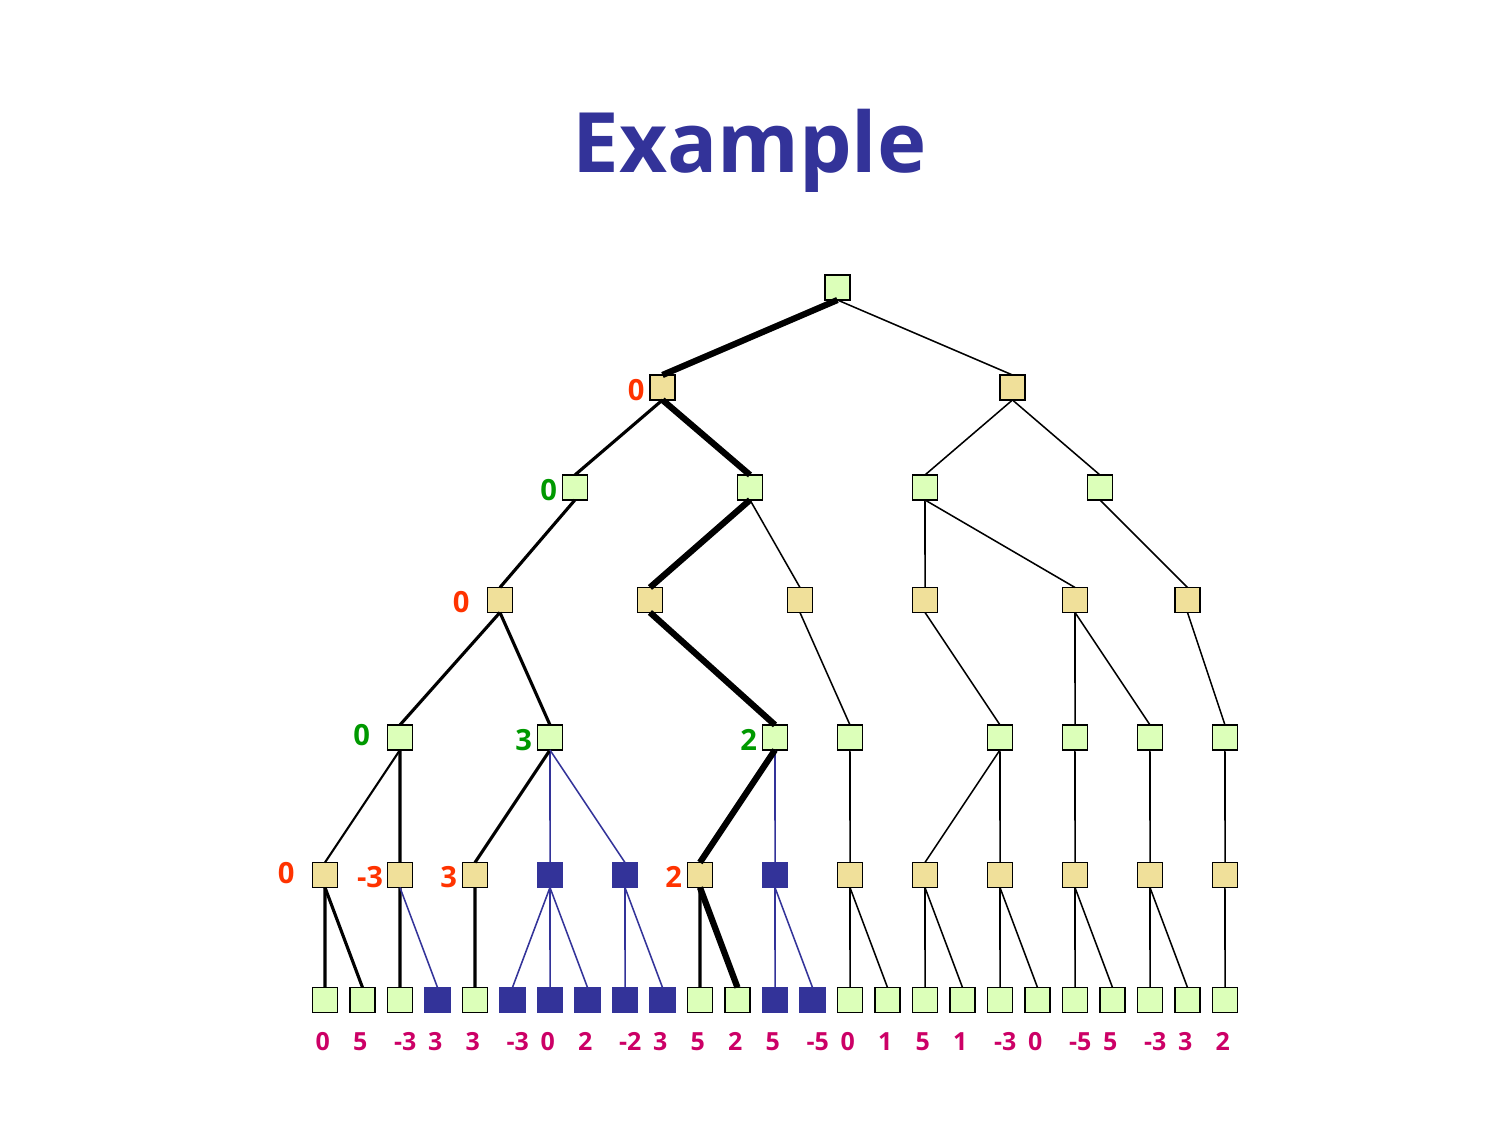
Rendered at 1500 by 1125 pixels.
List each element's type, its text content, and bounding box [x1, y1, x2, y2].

text_box 0 [525, 463, 573, 514]
text_box [1137, 725, 1163, 750]
text_box 3 [413, 1017, 458, 1063]
text_box [912, 862, 938, 888]
text_box [1062, 987, 1088, 1013]
text_box [487, 587, 513, 613]
text_box [1062, 587, 1088, 613]
text_box [350, 987, 375, 1013]
text_box 0 [263, 847, 310, 897]
text_box [537, 987, 563, 1013]
text_box [999, 375, 1025, 400]
text_box [1100, 987, 1125, 1013]
text_box [1062, 862, 1088, 888]
text_box [825, 275, 850, 300]
text_box [612, 987, 638, 1013]
text_box [950, 987, 975, 1013]
text_box [1137, 987, 1163, 1013]
text_box [1212, 725, 1238, 750]
text_box 0 [844, 1017, 863, 1063]
text_box -3 [379, 1017, 413, 1063]
text_box [725, 987, 750, 1013]
text_box 5 [750, 1017, 795, 1063]
text_box 2 [650, 851, 698, 901]
text_box 3 [458, 1017, 495, 1063]
text_box 0 [613, 363, 660, 414]
text_box 5 [908, 1017, 945, 1063]
text_box [800, 987, 825, 1013]
text_box [1212, 862, 1238, 888]
text_box 0 [300, 1017, 338, 1063]
text_box [1212, 987, 1238, 1013]
text_box 1 [863, 1017, 908, 1063]
text_box 3 [500, 713, 548, 764]
text_box 3 [638, 1017, 683, 1063]
text_box -3 [1133, 1017, 1182, 1063]
text_box [637, 587, 663, 613]
text_box [473, 862, 488, 888]
text_box -3 [979, 1017, 1032, 1063]
text_box [312, 987, 338, 1013]
text_box [837, 987, 863, 1013]
text_box [737, 474, 763, 500]
text_box [787, 587, 813, 613]
text_box 5 [683, 1017, 720, 1063]
text_box 5 [338, 1017, 379, 1063]
text_box [660, 375, 675, 400]
text_box [987, 862, 1013, 888]
text_box [537, 862, 563, 888]
text_box 0 [1032, 1017, 1058, 1063]
text_box [650, 987, 675, 1013]
text_box [1025, 987, 1050, 1013]
text_box 3 [1182, 1017, 1200, 1063]
text_box -5 [1058, 1017, 1088, 1063]
text_box 2 [720, 1017, 750, 1063]
text_box [837, 725, 863, 750]
text_box [387, 987, 413, 1013]
text_box [612, 862, 638, 888]
text_box [1175, 987, 1200, 1013]
title Example [74, 44, 1426, 233]
text_box [773, 725, 788, 750]
text_box 2 [1200, 1017, 1245, 1063]
text_box 0 [328, 700, 386, 761]
text_box [698, 862, 713, 888]
text_box [875, 987, 900, 1013]
text_box [1137, 862, 1163, 888]
text_box 2 [725, 713, 773, 764]
text_box [762, 987, 788, 1013]
text_box [1062, 725, 1088, 750]
text_box 5 [1088, 1017, 1133, 1063]
text_box [312, 862, 338, 888]
text_box [1087, 474, 1113, 500]
text_box [399, 862, 413, 888]
text_box -2 [608, 1017, 638, 1063]
text_box [575, 987, 600, 1013]
text_box [837, 862, 863, 888]
text_box [1175, 587, 1200, 613]
text_box -3 [342, 851, 399, 901]
text_box [987, 725, 1013, 750]
text_box [548, 725, 563, 750]
text_box [462, 987, 488, 1013]
text_box 3 [425, 851, 473, 901]
text_box [762, 862, 788, 888]
text_box [425, 987, 450, 1013]
text_box 2 [570, 1017, 608, 1063]
text_box [387, 725, 413, 750]
text_box 0 [525, 1017, 570, 1063]
text_box [912, 474, 938, 500]
text_box -3 [495, 1017, 525, 1063]
text_box [687, 987, 713, 1013]
text_box [573, 474, 588, 500]
text_box [500, 987, 525, 1013]
text_box 0 [438, 576, 485, 626]
text_box 1 [945, 1017, 979, 1063]
text_box -5 [795, 1017, 844, 1063]
text_box [912, 987, 938, 1013]
text_box [987, 987, 1013, 1013]
text_box [912, 587, 938, 613]
